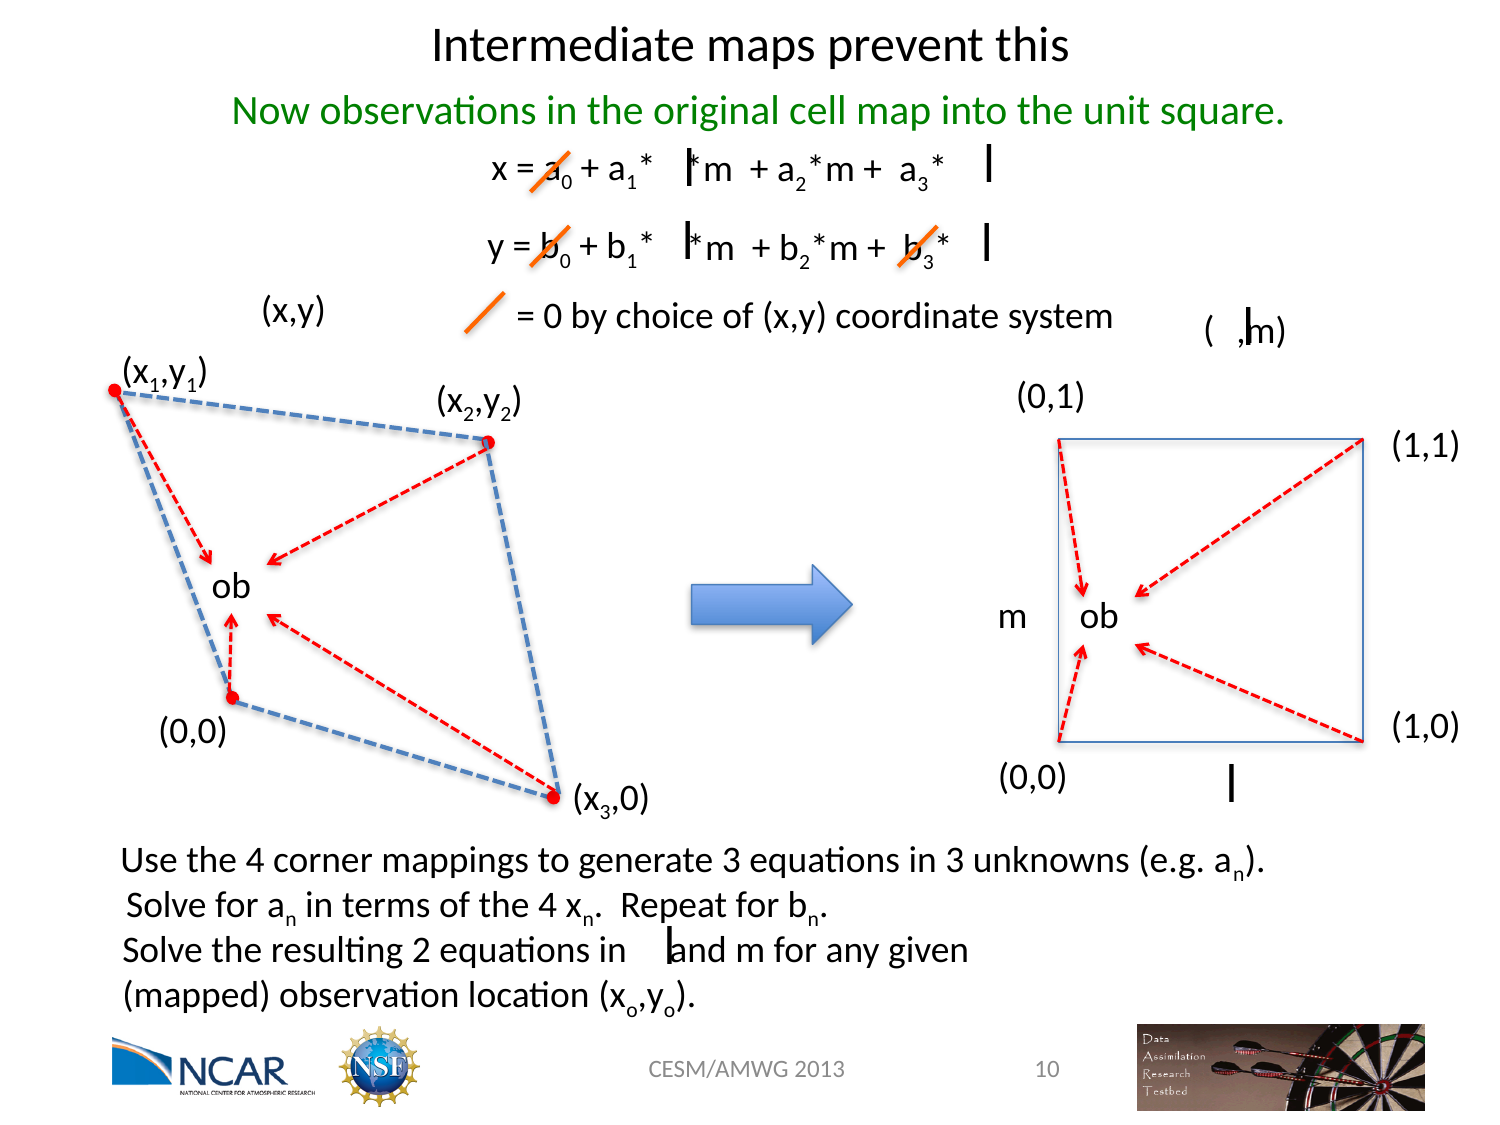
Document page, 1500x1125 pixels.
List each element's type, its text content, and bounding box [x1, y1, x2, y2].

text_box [107, 277, 654, 811]
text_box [1058, 644, 1084, 743]
slide_number 10 [1002, 1037, 1075, 1098]
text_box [228, 613, 232, 693]
text_box [690, 564, 853, 646]
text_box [117, 396, 212, 566]
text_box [1058, 439, 1084, 598]
text_box Now observations in the original cell map into the unit square. [216, 75, 1302, 140]
picture [112, 1037, 315, 1095]
footer CESM/AMWG 2013 [602, 1037, 892, 1098]
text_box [1134, 644, 1364, 743]
picture [1137, 1024, 1425, 1111]
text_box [105, 827, 1415, 1025]
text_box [982, 287, 1477, 821]
text_box Intermediate maps prevent this [416, 3, 1085, 75]
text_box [266, 448, 487, 566]
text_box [464, 124, 1135, 345]
picture [337, 1025, 421, 1108]
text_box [1134, 438, 1364, 598]
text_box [266, 613, 556, 792]
